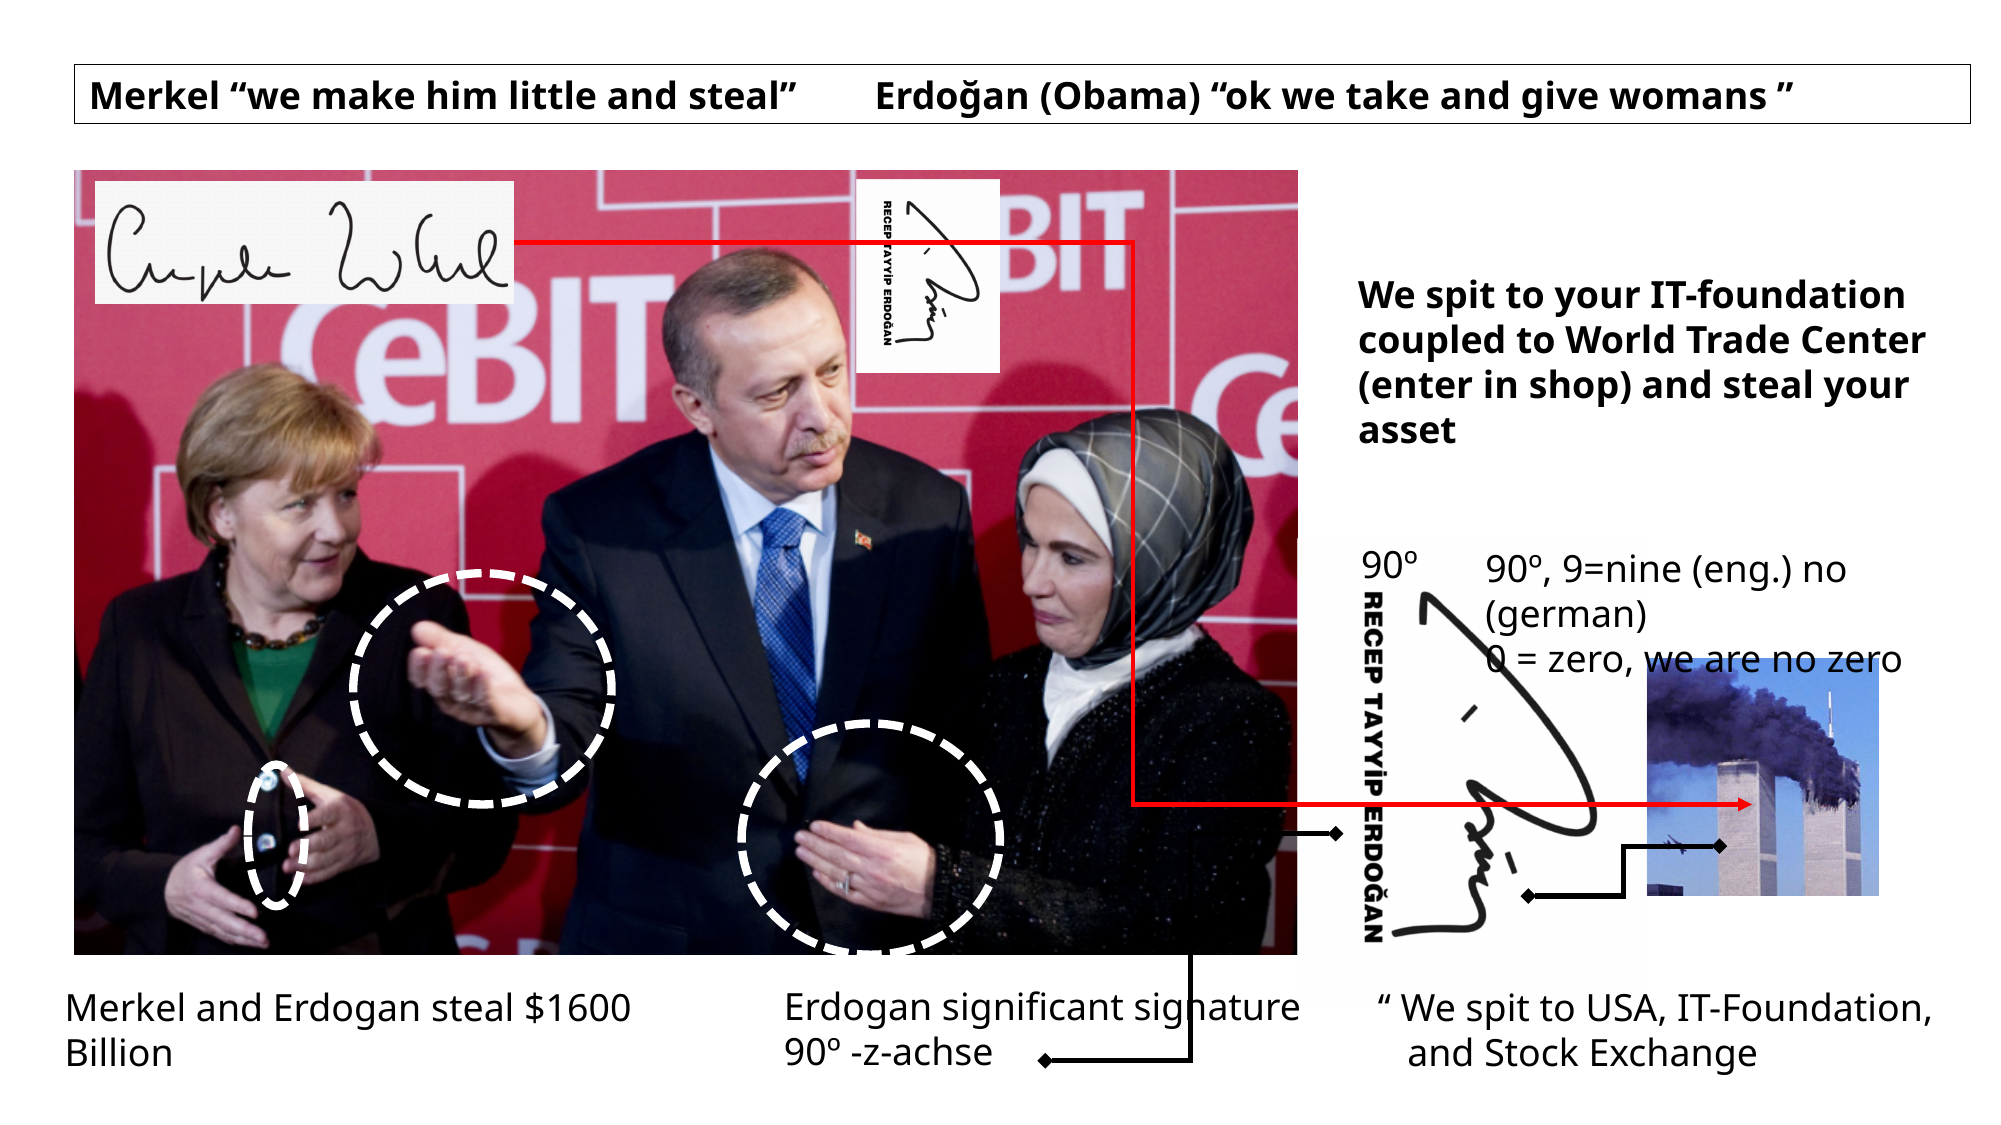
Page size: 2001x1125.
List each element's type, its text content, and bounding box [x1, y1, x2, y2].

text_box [1044, 833, 1337, 1062]
text_box Merkel and Erdogan steal $1600 Billion [49, 977, 742, 1082]
text_box Merkel “we make him little and steal” Erdoğan (Obama) “ok we take and give womans ” [74, 64, 1971, 124]
text_box We spit to your IT-foundation coupled to World Trade Center (enter in shop) and steal your asset [1753, 263, 1968, 458]
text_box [513, 242, 1753, 805]
text_box 90º, 9=nine (eng.) no (german) 0 = zero, we are no zero [1753, 537, 1999, 687]
text_box ‘‘ We spit to USA, IT-Foundation, and Stock Exchange [1363, 977, 1971, 1082]
picture [73, 169, 1880, 977]
text_box Erdogan significant signature 90º -z-achse [769, 975, 1462, 1081]
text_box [1527, 845, 1720, 897]
